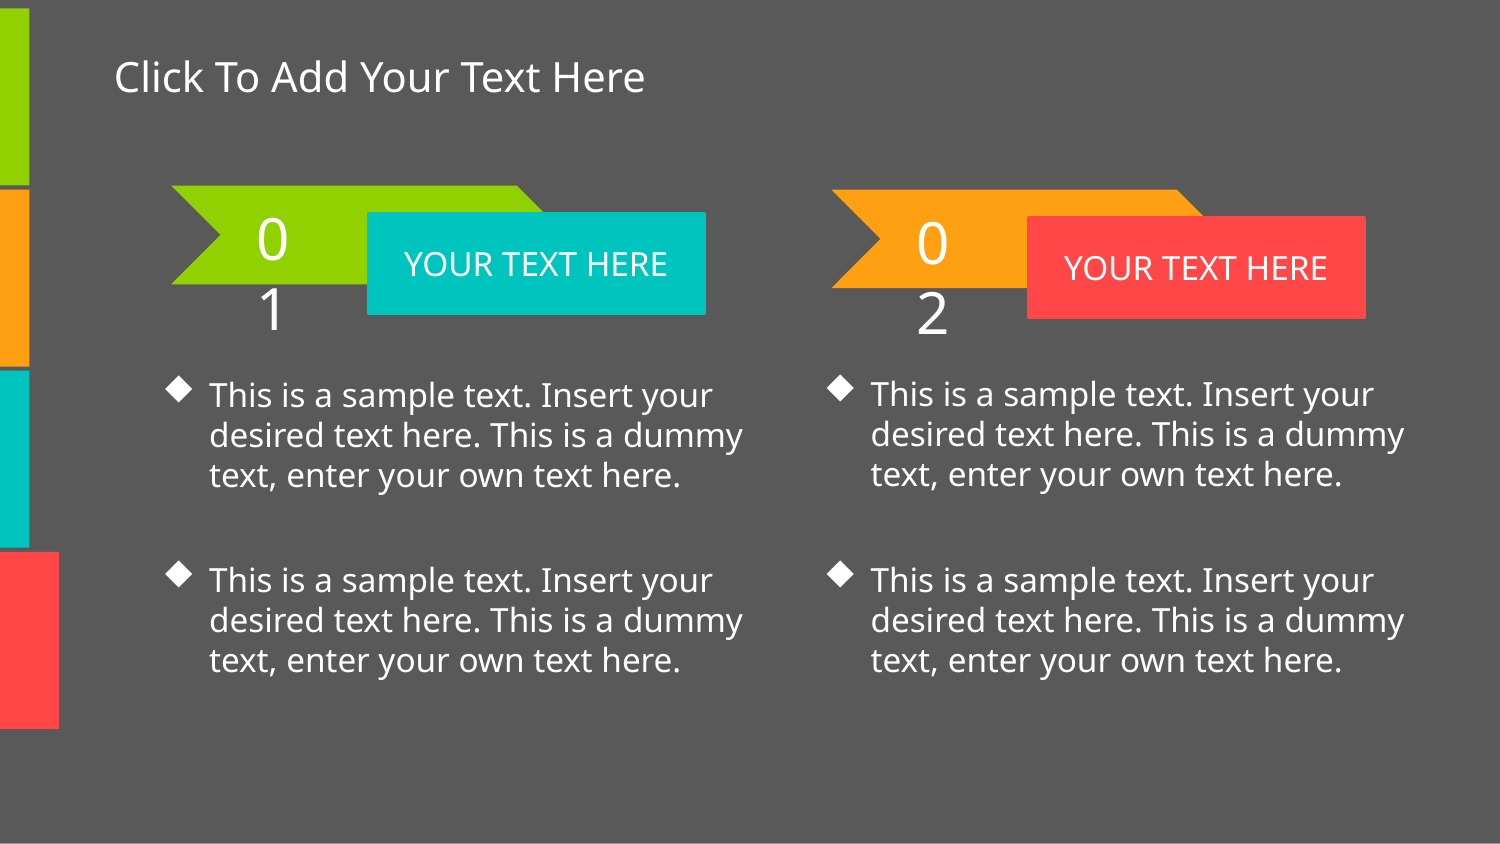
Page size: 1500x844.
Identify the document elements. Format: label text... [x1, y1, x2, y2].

text_box [829, 187, 1207, 291]
text_box YOUR TEXT HERE [1049, 239, 1344, 295]
text_box [367, 212, 706, 315]
text_box YOUR TEXT HERE [389, 236, 684, 291]
text_box Click To Add Your Text Here [99, 43, 662, 109]
text_box This is a sample text. Insert your desired text here. This is a dummy text, enter your own text here. [808, 551, 1423, 687]
text_box [0, 6, 32, 187]
text_box [0, 369, 32, 550]
text_box This is a sample text. Insert your desired text here. This is a dummy text, enter your own text here. [147, 551, 762, 687]
text_box [1027, 216, 1366, 319]
text_box 0 1 [241, 194, 329, 350]
text_box [169, 183, 547, 287]
text_box [0, 187, 32, 369]
text_box This is a sample text. Insert your desired text here. This is a dummy text, enter your own text here. [808, 365, 1423, 501]
text_box This is a sample text. Insert your desired text here. This is a dummy text, enter your own text here. [147, 366, 762, 502]
text_box [0, 550, 61, 731]
text_box 0 2 [901, 198, 1010, 354]
